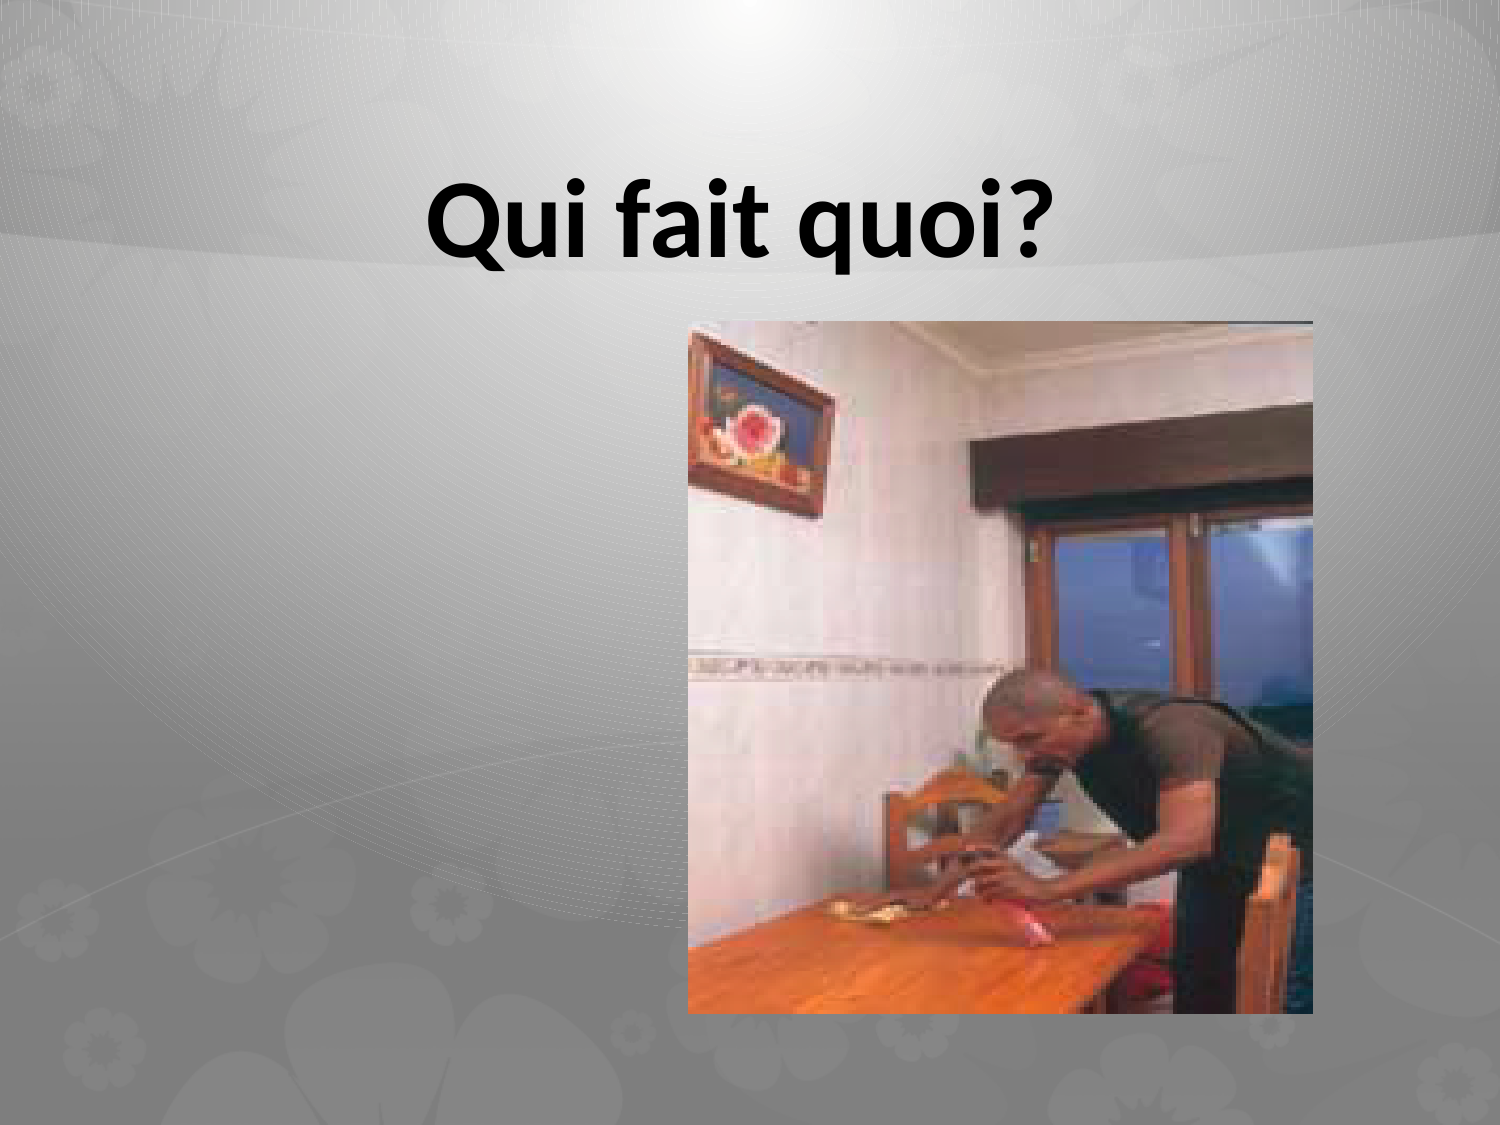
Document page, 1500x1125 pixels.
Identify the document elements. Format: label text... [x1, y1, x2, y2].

picture [0, 0, 1500, 1125]
title Qui fait quoi? [132, 88, 1377, 291]
